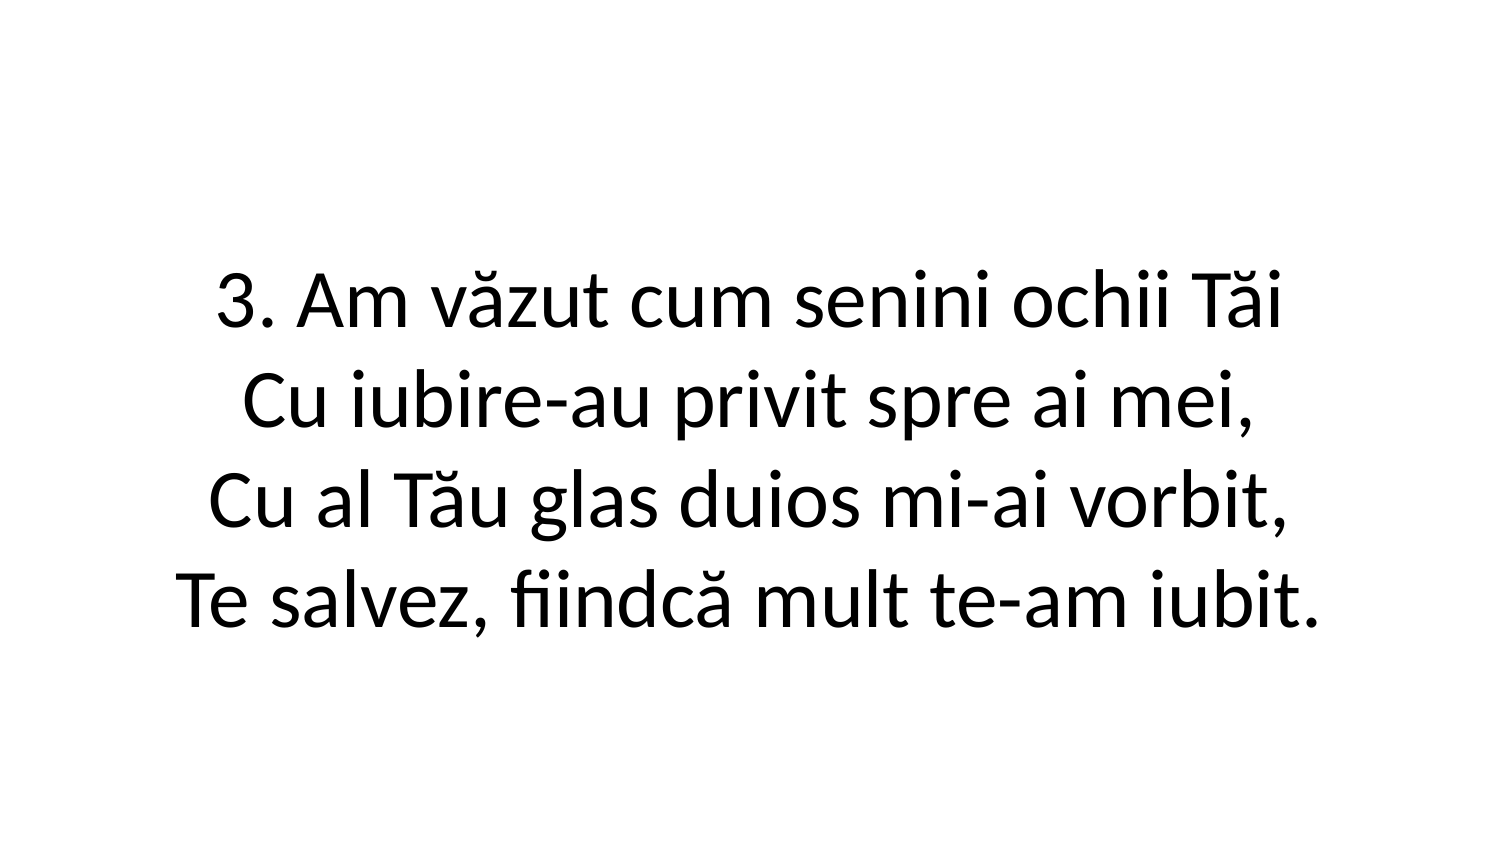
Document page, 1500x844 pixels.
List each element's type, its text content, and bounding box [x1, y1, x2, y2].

text_box 3. Am văzut cum senini ochii Tăi Cu iubire-au privit spre ai mei, Cu al Tău glas duios mi-ai vorbit, Te salvez, fiindcă mult te-am iubit. [160, 192, 1339, 652]
